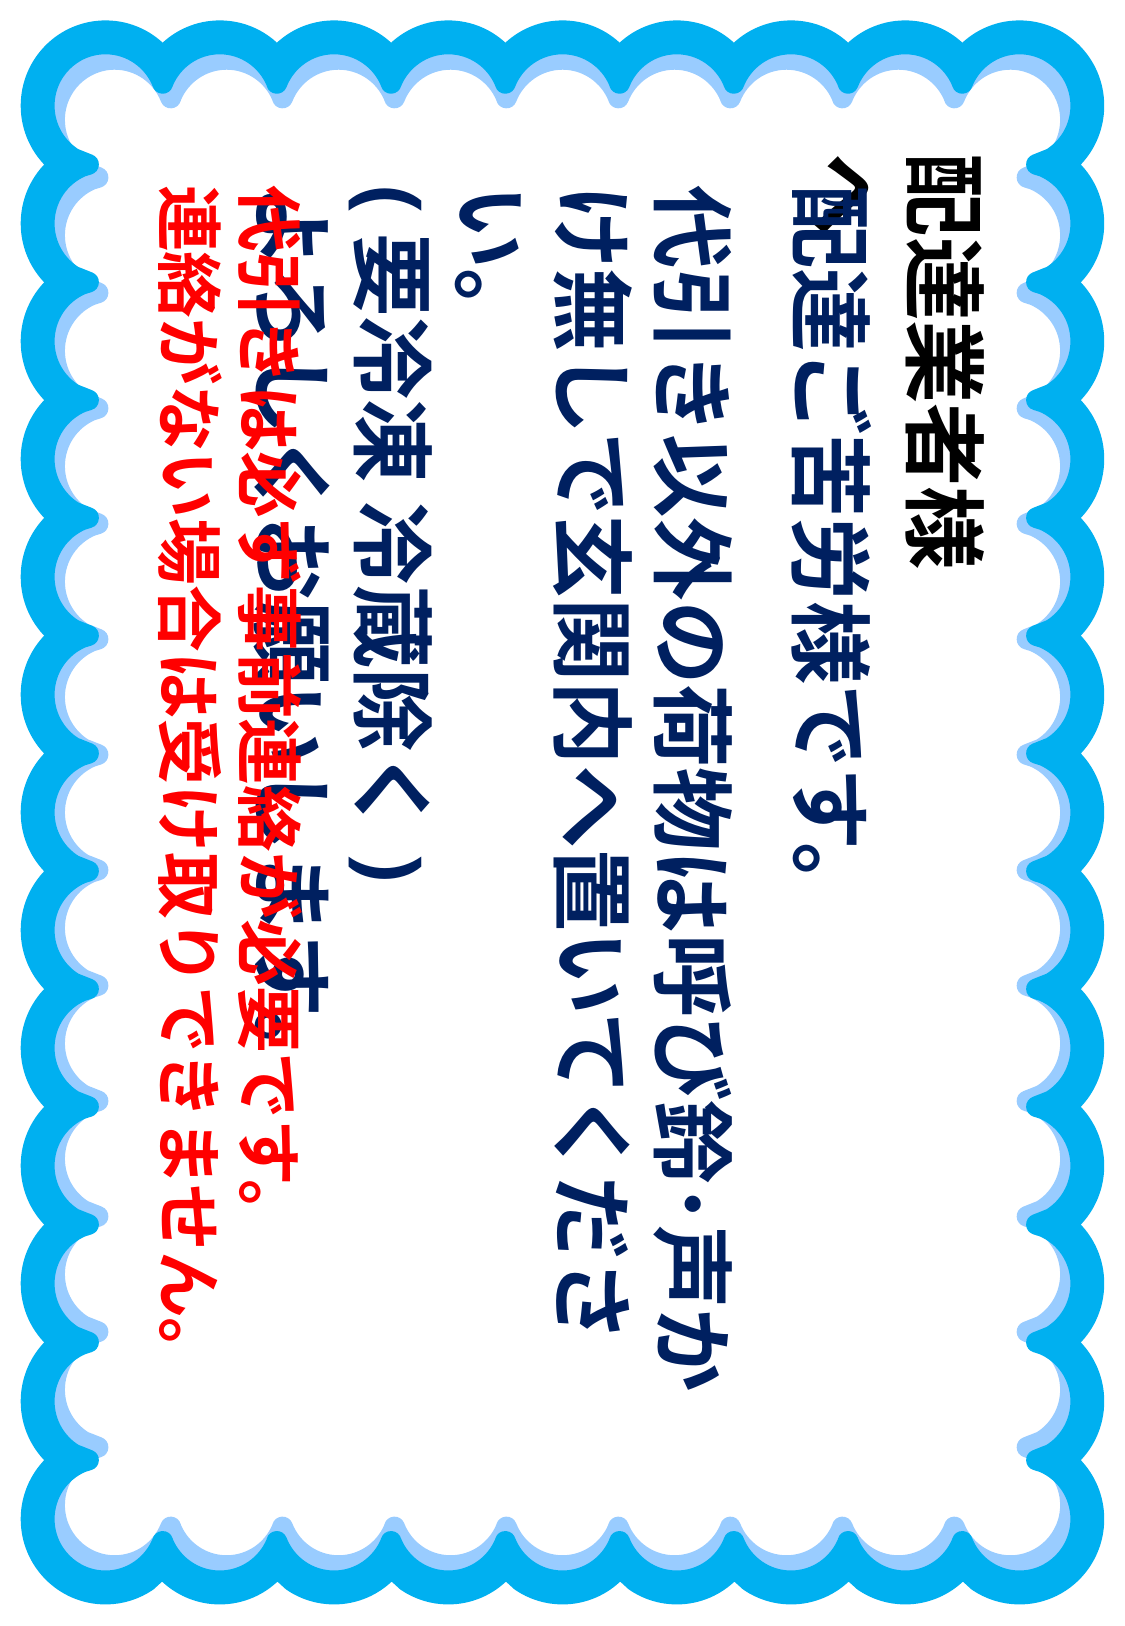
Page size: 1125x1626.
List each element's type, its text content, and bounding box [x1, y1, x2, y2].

text_box [47, 633, 101, 991]
text_box [1024, 1235, 1078, 1339]
text_box [1024, 1113, 1078, 1222]
text_box [47, 402, 101, 510]
text_box [161, 46, 964, 101]
text_box 配達業者様へ [873, 139, 1005, 660]
text_box [1024, 1356, 1078, 1455]
text_box [47, 992, 101, 1106]
text_box [1024, 402, 1078, 510]
text_box [29, 28, 1096, 1597]
text_box [1024, 286, 1078, 389]
text_box [47, 518, 101, 631]
text_box [47, 169, 101, 267]
text_box [1024, 633, 1078, 991]
text_box [1024, 518, 1078, 630]
text_box [965, 46, 1078, 147]
text_box [47, 1356, 101, 1455]
text_box [47, 1478, 160, 1578]
text_box [1024, 169, 1078, 267]
text_box [47, 1113, 101, 1222]
text_box [47, 46, 160, 147]
text_box 代引きは必ず事前連絡が必要です。 連絡がない場合は受け取りできません。 [126, 170, 319, 1477]
text_box [1024, 992, 1078, 1106]
text_box [47, 286, 101, 389]
text_box 配達ご苦労様です。 代引き以外の荷物は呼び鈴･声かけ無しで玄関内へ置いてください。 (要冷凍 冷蔵除く) よろしくお願いします。 [319, 170, 890, 1477]
text_box [161, 1524, 964, 1578]
text_box [47, 1235, 101, 1339]
text_box [965, 1478, 1078, 1578]
